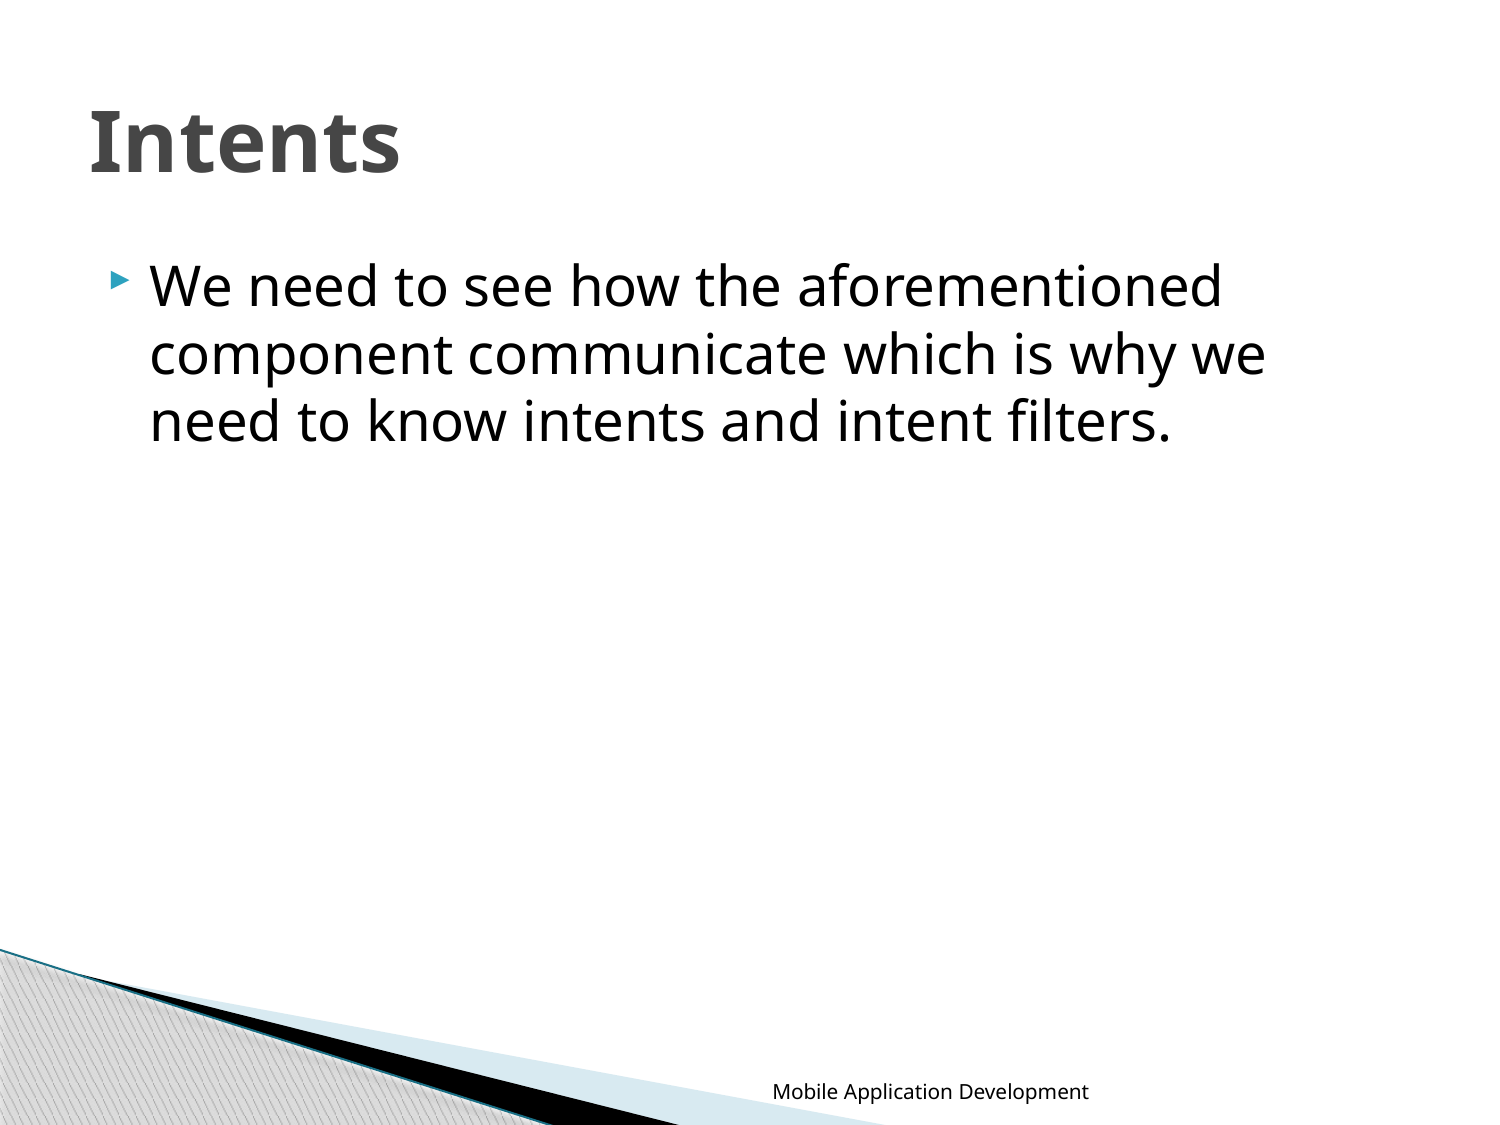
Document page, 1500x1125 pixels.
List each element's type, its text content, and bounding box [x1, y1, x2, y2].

footer Mobile Application Development [718, 1051, 1105, 1112]
title Intents [75, 45, 1425, 233]
list We need to see how the aforementioned component communicate which is why we need to know intents and intent filters. [75, 243, 1425, 986]
